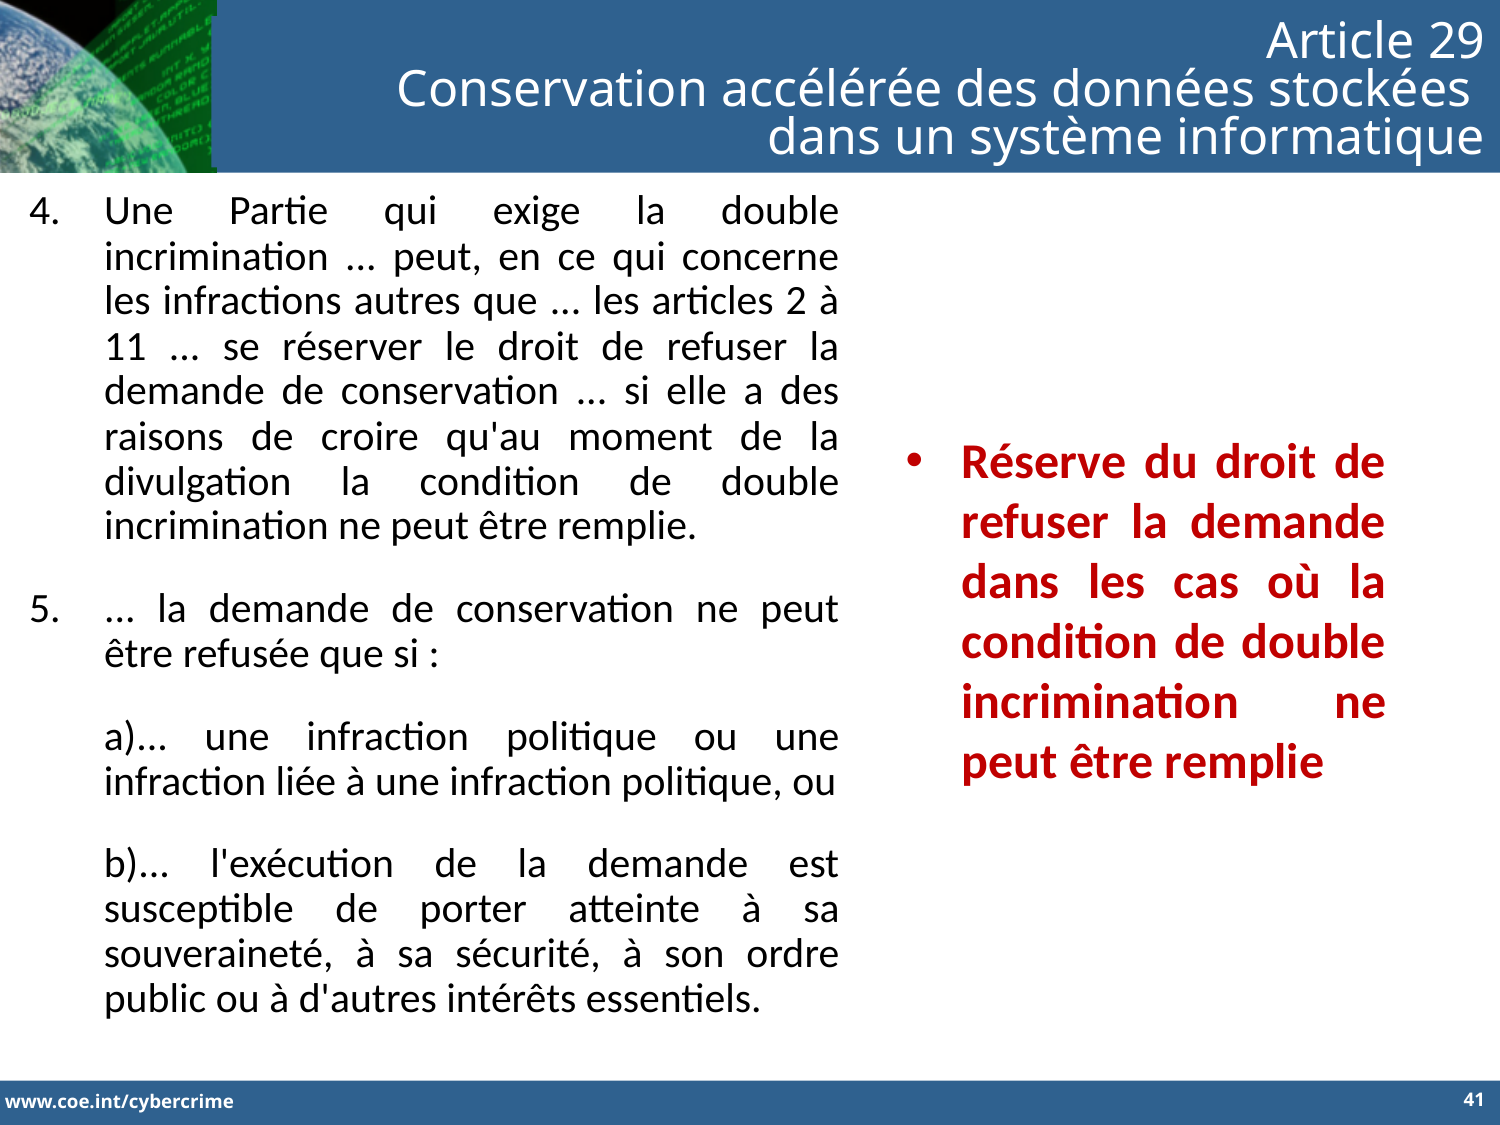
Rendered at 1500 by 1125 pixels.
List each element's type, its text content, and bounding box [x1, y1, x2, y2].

text_box Réserve du droit de refuser la demande dans les cas où la condition de double incrimination ne peut être remplie [890, 421, 1402, 797]
text_box Une Partie qui exige la double incrimination ... peut, en ce qui concerne les infractions autres que ... les articles 2 à 11 ... se réserver le droit de refuser la demande de conservation ... si elle a des raisons de croire qu'au moment de la divulgation la condition de double incrimination ne peut être remplie. ... la demande de conservation ne peut être refusée que si : a)... une infraction politique ou une infraction liée à une infraction politique, ou b)... l'exécution de la demande est susceptible de porter atteinte à sa souveraineté, à sa sécurité, à son ordre public ou à d'autres intérêts essentiels. [14, 181, 855, 1029]
text_box Article 29 Conservation accélérée des données stockées dans un système informatique [210, 15, 1500, 168]
picture [0, 1, 217, 173]
slide_number 41 [1149, 1079, 1500, 1125]
